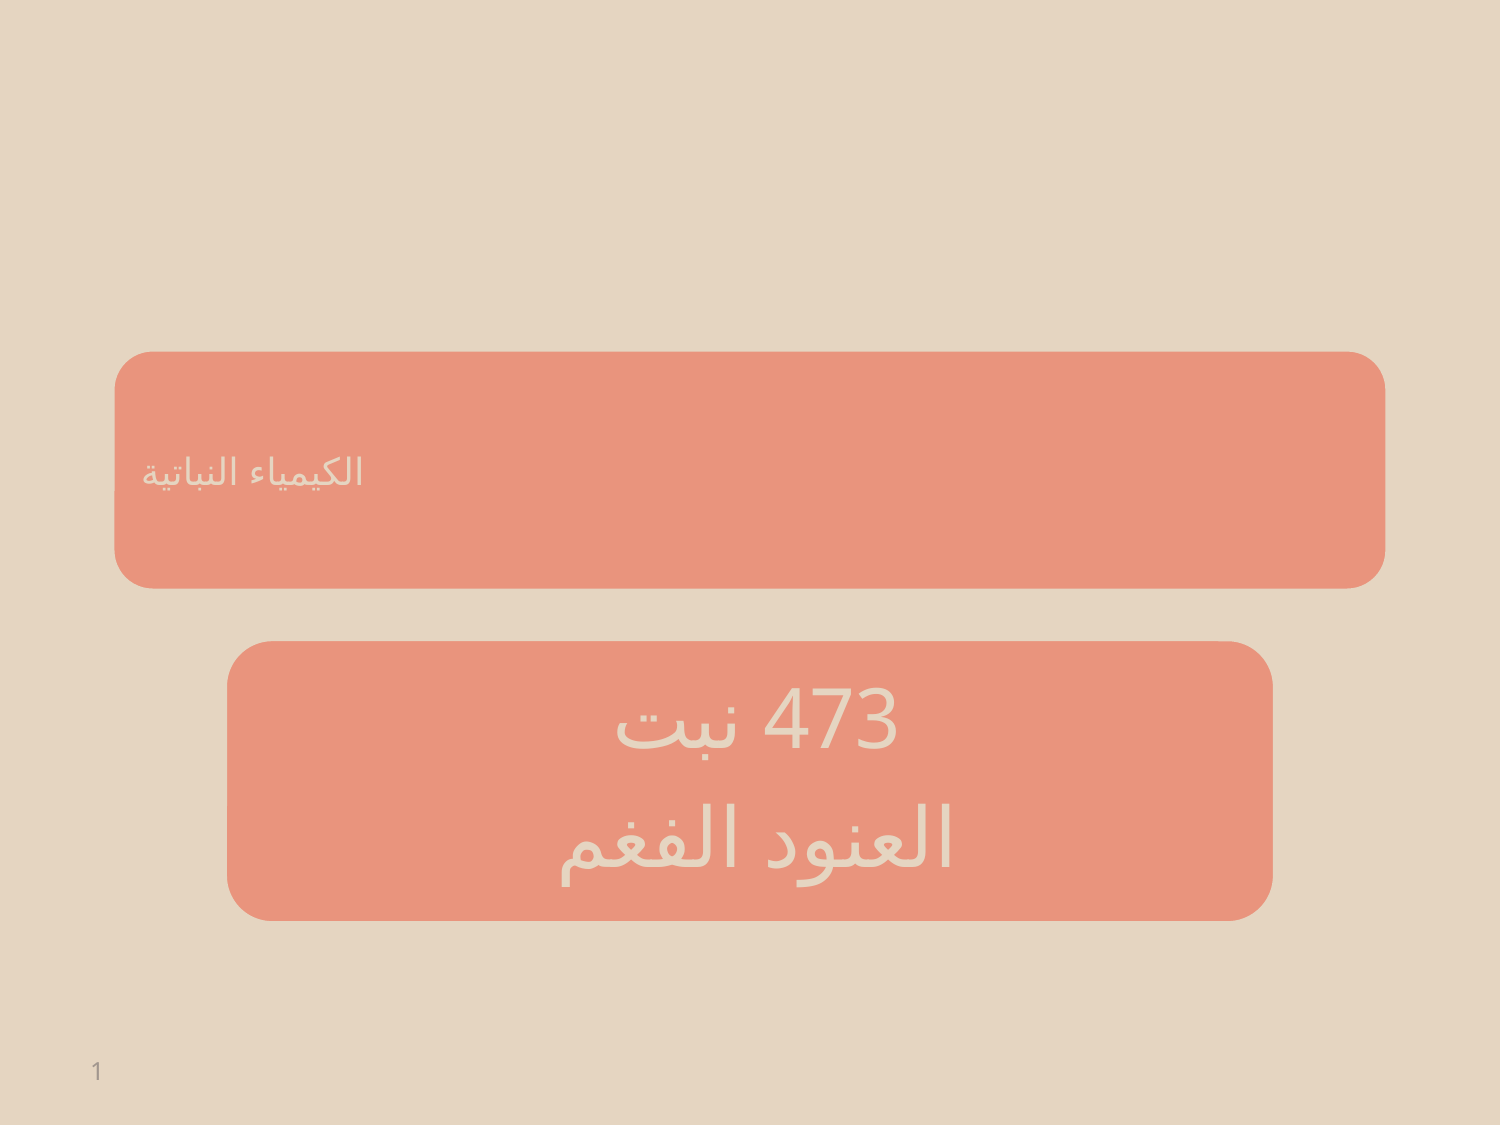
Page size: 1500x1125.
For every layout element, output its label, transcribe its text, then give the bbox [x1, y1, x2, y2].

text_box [224, 637, 1276, 926]
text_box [112, 349, 1388, 591]
slide_number 1 [75, 1042, 425, 1103]
